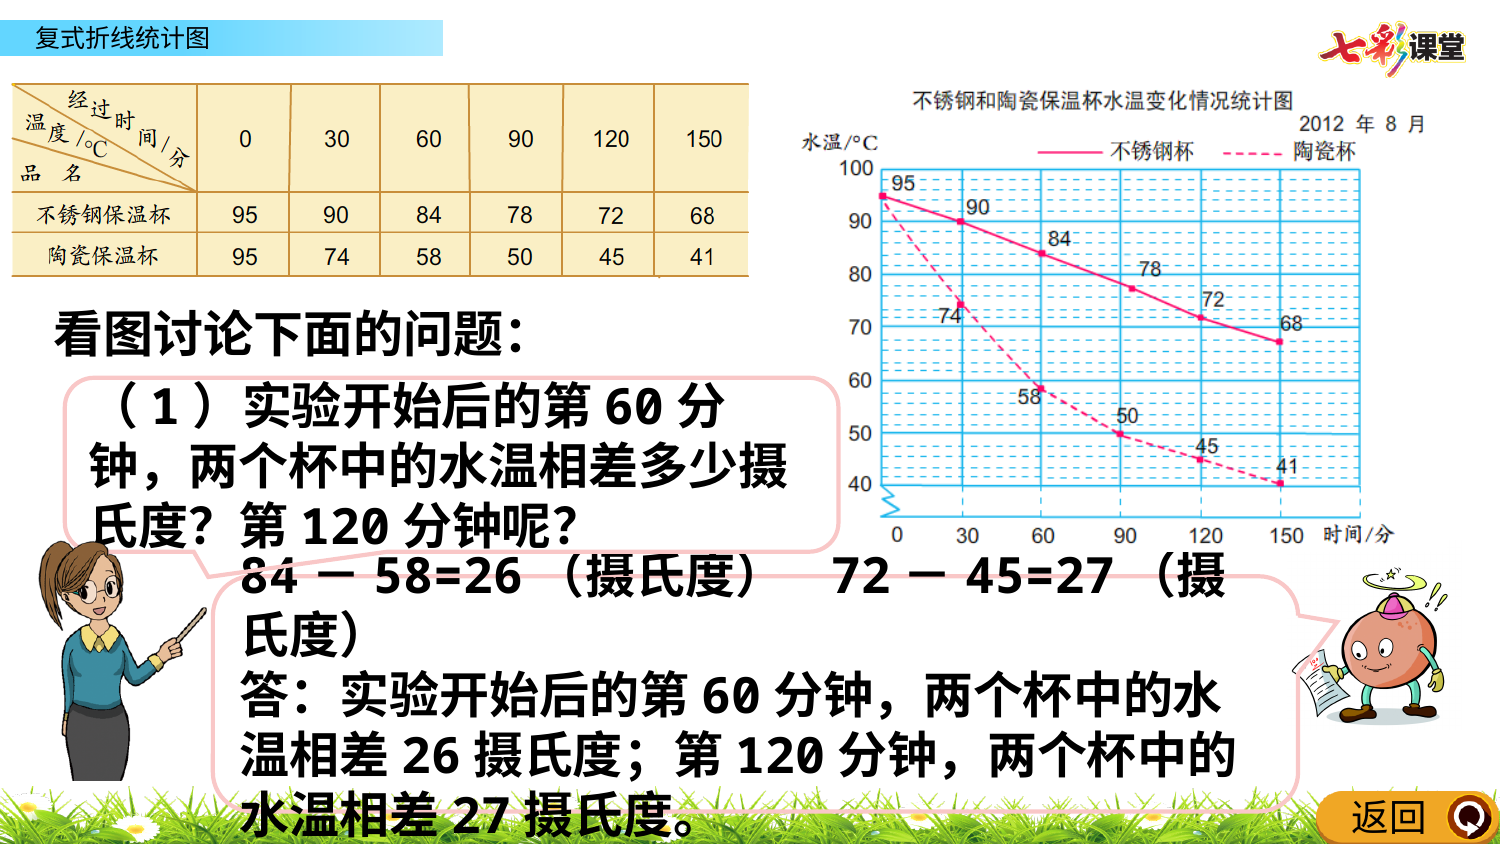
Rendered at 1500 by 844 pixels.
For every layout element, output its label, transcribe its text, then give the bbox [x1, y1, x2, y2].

picture [5, 78, 756, 282]
picture [0, 786, 1500, 844]
text_box 看图讨论下面的问题： [38, 294, 650, 370]
picture [38, 539, 207, 782]
text_box 84－58=26（摄氏度） 72－45=27（摄氏度） 答：实验开始后的第60分钟，两个杯中的水温相差26摄氏度；第120分钟，两个杯中的水温相差27摄氏度。 [212, 576, 1299, 812]
text_box （1）实验开始后的第60分钟，两个杯中的水温相差多少摄氏度？第120分钟呢？ [64, 377, 787, 577]
picture [792, 20, 1468, 731]
